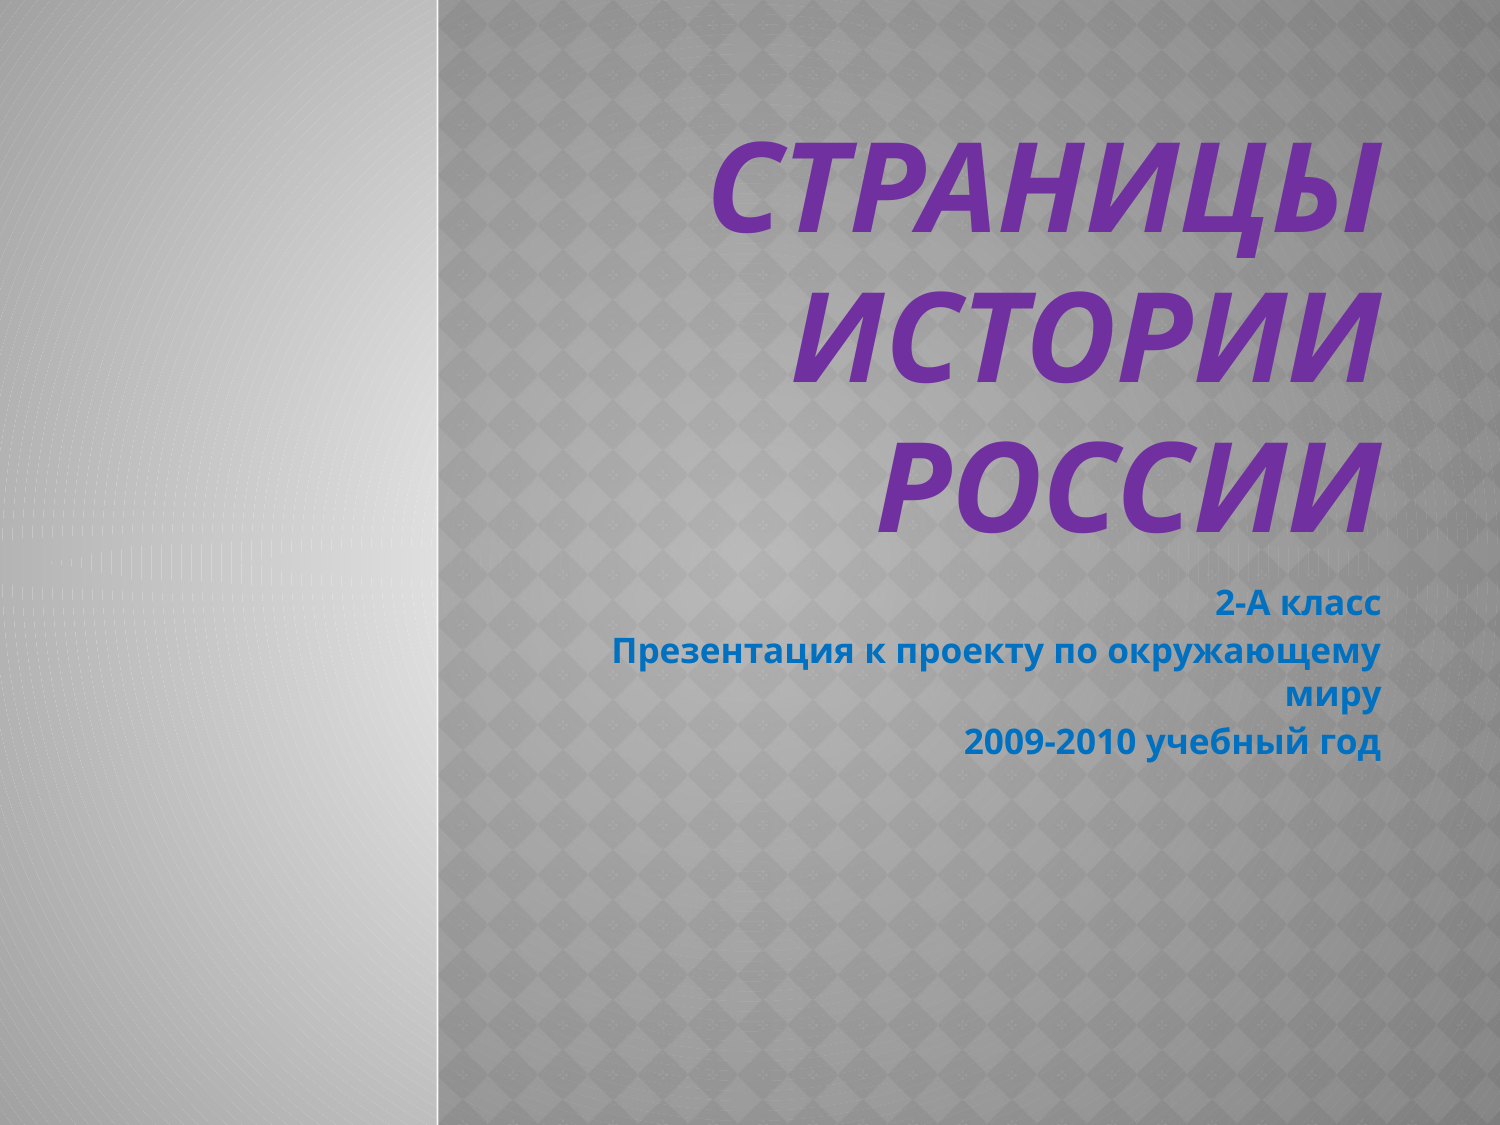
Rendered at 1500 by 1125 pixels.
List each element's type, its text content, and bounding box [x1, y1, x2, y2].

subtitle 2-А класс Презентация к проекту по окружающему миру 2009-2010 учебный год [550, 580, 1390, 762]
title Страницы истории России [552, 87, 1390, 558]
